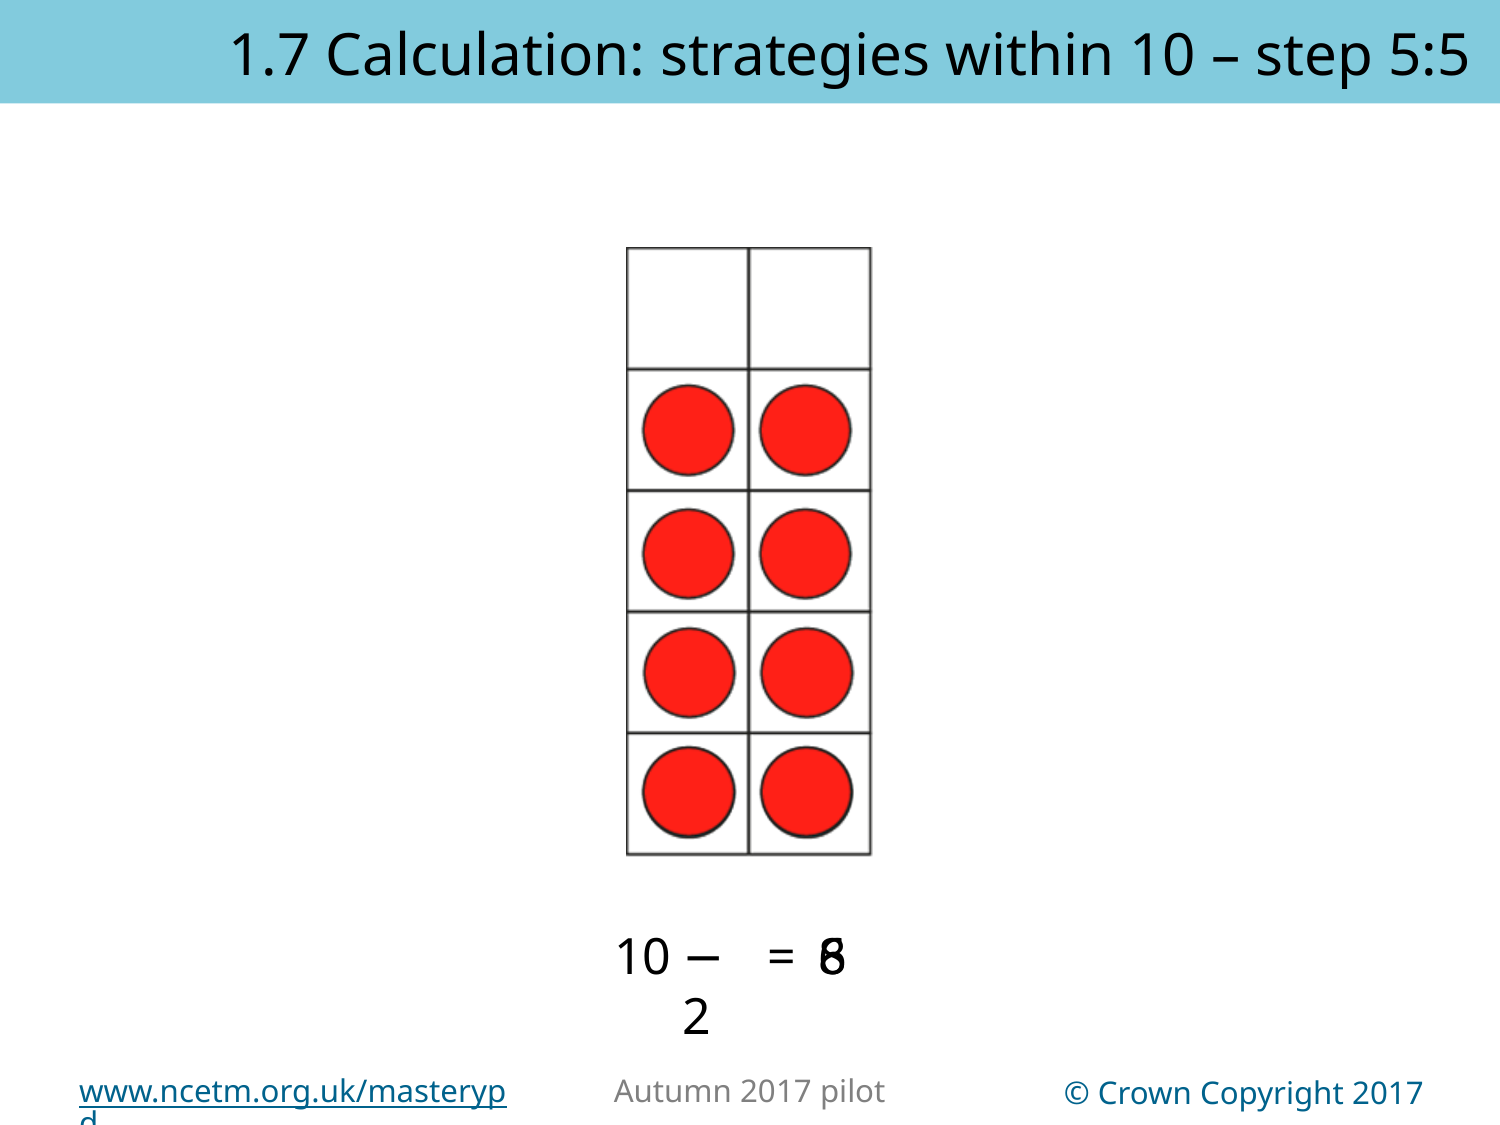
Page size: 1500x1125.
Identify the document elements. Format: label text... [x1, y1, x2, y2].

picture [626, 247, 892, 878]
list 1.7 Calculation: strategies within 10 – step 5:5 [0, 0, 1500, 104]
text_box = [752, 916, 801, 992]
text_box 6 [803, 916, 868, 992]
text_box − 2 [667, 916, 780, 1052]
text_box 10 [599, 916, 667, 992]
